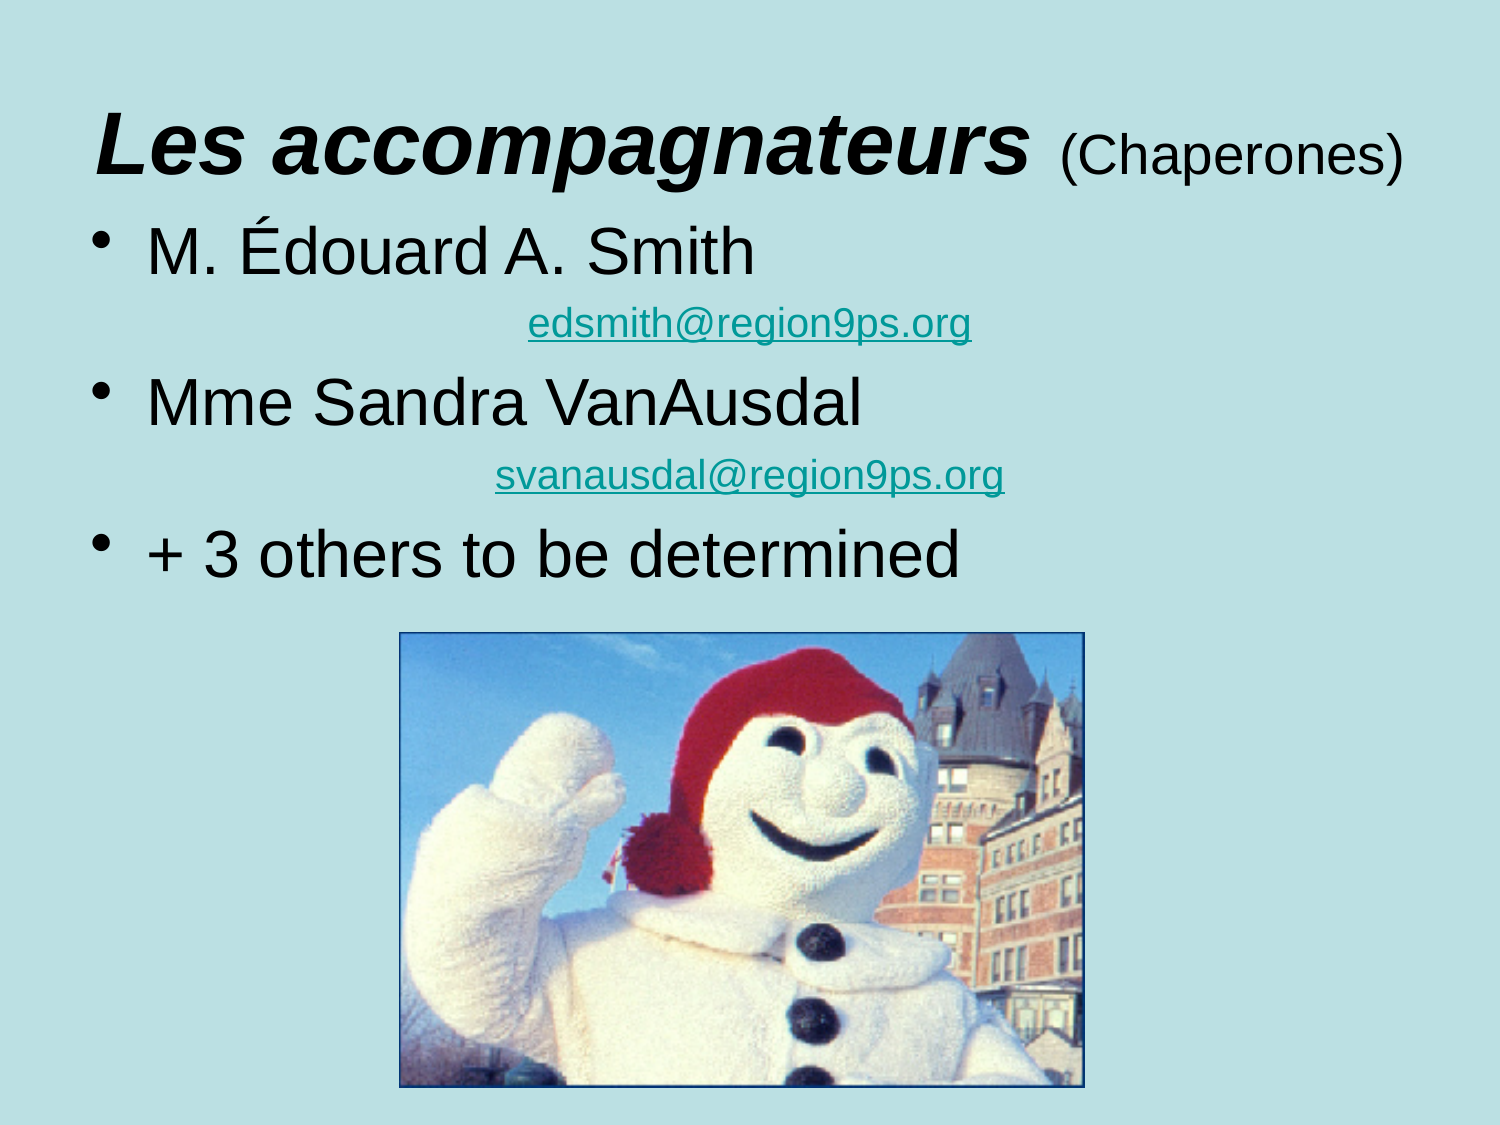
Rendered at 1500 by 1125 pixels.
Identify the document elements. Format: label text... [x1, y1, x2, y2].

title Les accompagnateurs (Chaperones) [74, 44, 1426, 199]
picture [399, 632, 1085, 1088]
list M. Édouard A. Smith edsmith@region9ps.org Mme Sandra VanAusdal svanausdal@region9ps.org + 3 others to be determined [74, 199, 1426, 943]
